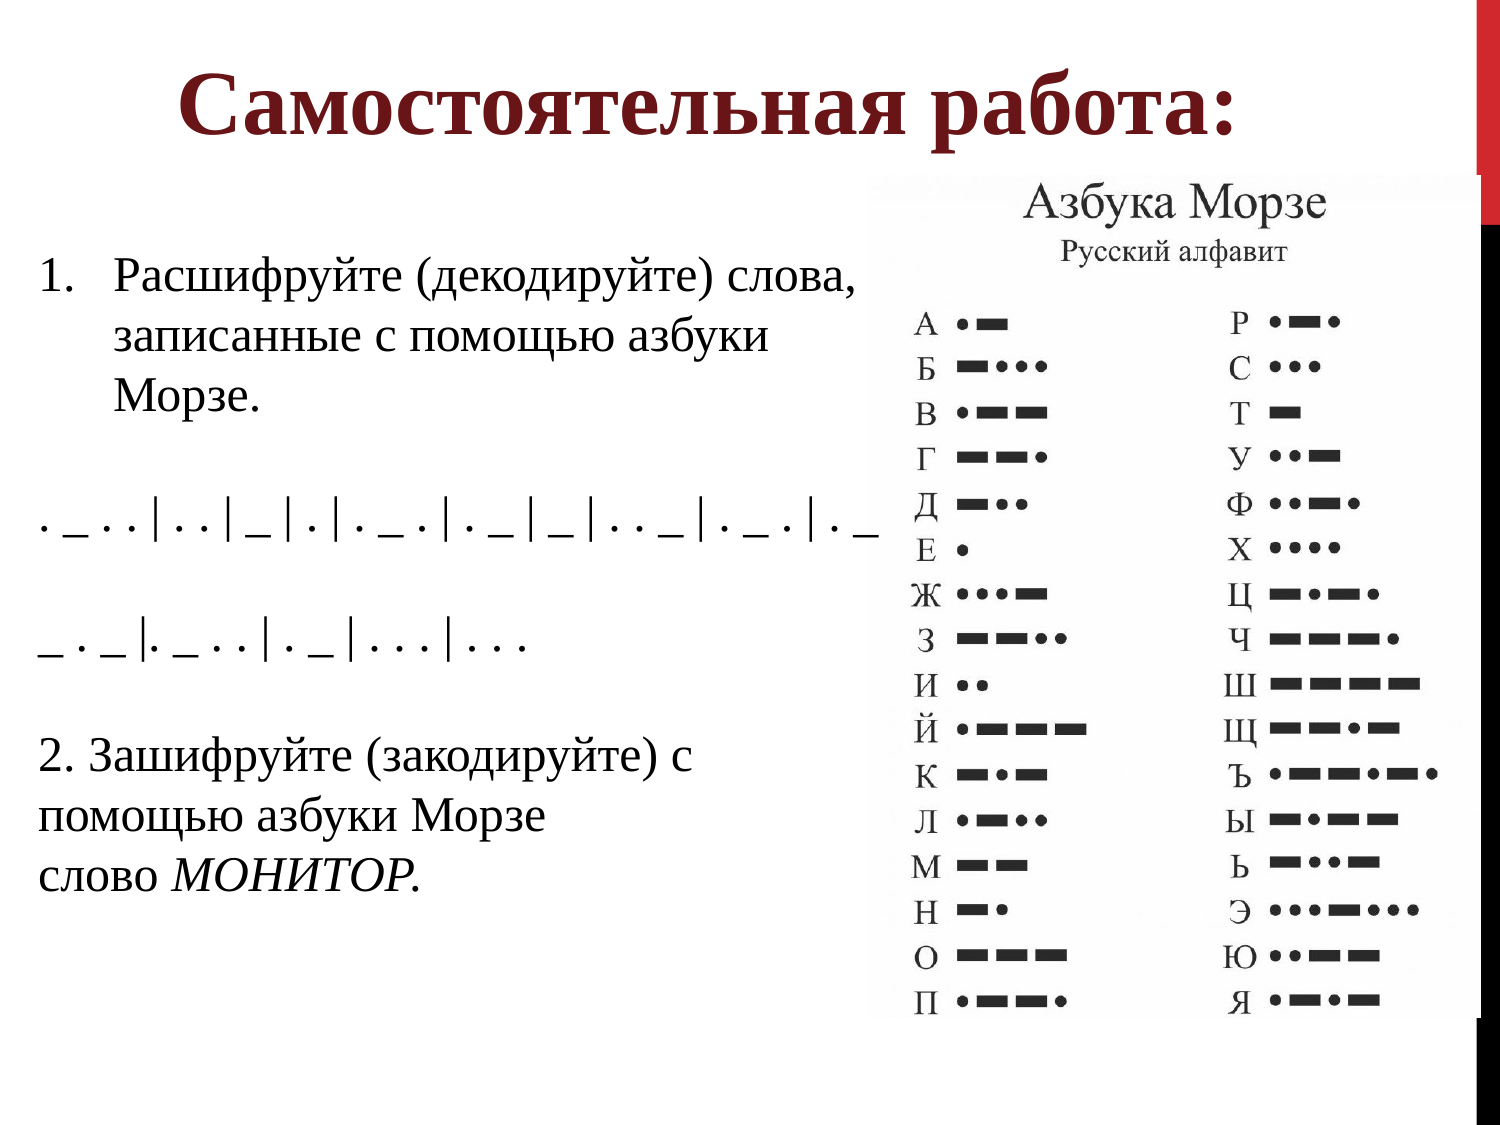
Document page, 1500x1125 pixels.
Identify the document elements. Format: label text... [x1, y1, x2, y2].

text_box Расшифруйте (декодируйте) слова, записанные с помощью азбуки Морзе. . _ . . | . . | _ | . | . _ . | . _ | _ | . . _ | . _ . | . _ _ . _ |. _ . . | . _ | . . . | . . . 2. Зашифруйте (закодируйте) с помощью азбуки Морзе слово МОНИТОР. [23, 234, 865, 910]
text_box Самостоятельная работа: [128, 35, 1289, 160]
picture [866, 175, 1481, 1018]
